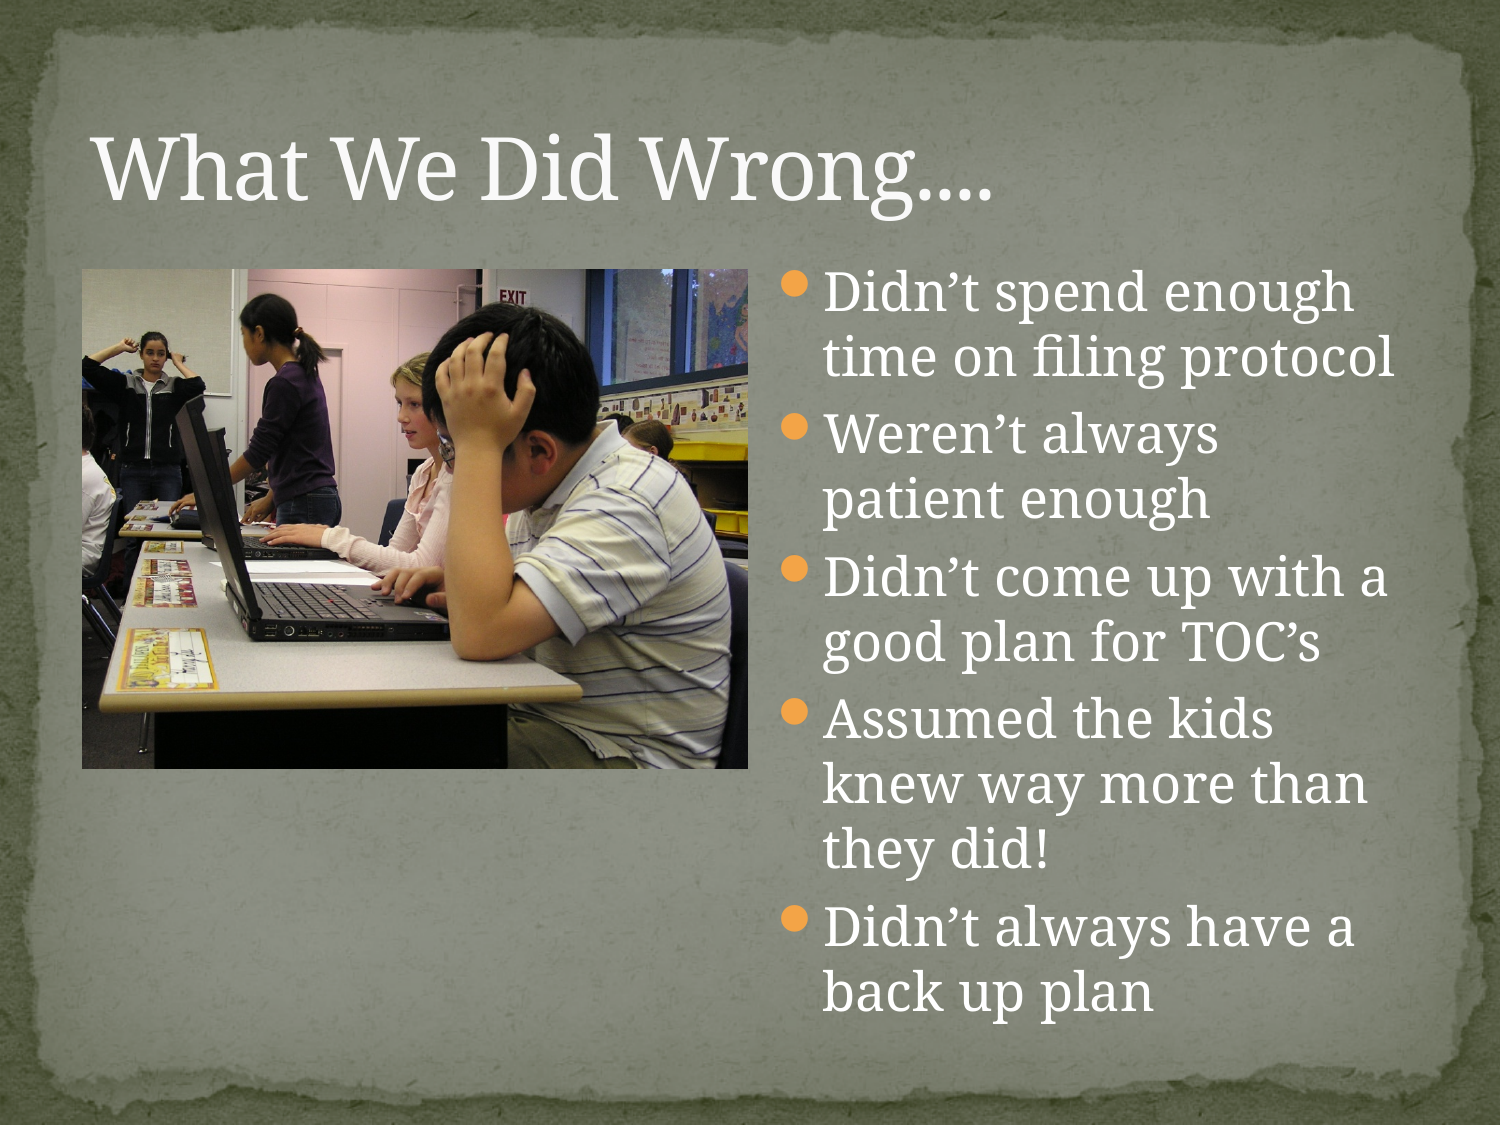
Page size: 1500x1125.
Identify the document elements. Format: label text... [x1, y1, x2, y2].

list Didn’t spend enough time on filing protocol Weren’t always patient enough Didn’t come up with a good plan for TOC’s Assumed the kids knew way more than they did! Didn’t always have a back up plan [762, 249, 1429, 1000]
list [84, 272, 747, 767]
title What We Did Wrong.... [74, 24, 1425, 225]
